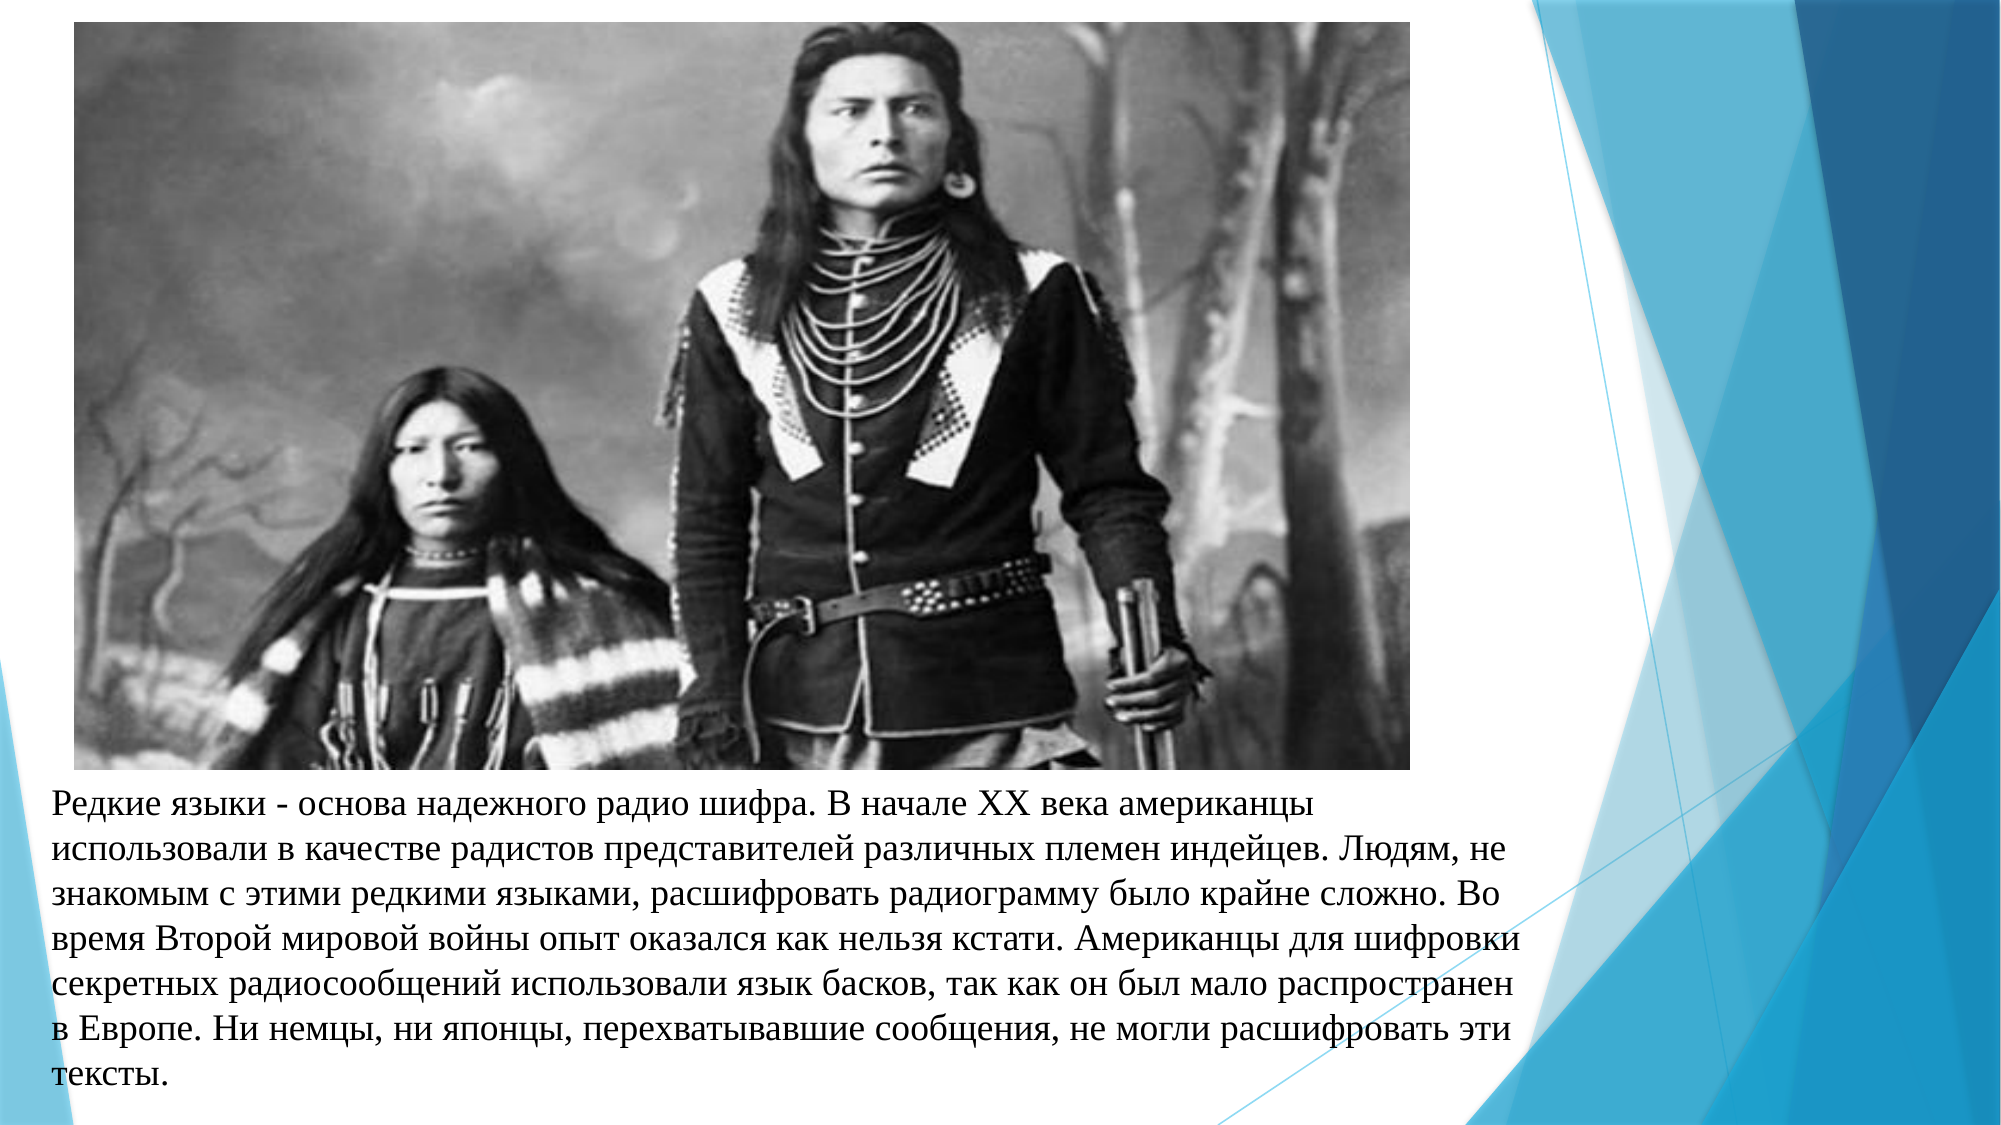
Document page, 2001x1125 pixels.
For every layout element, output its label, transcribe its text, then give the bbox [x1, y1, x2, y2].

list Редкие языки - основа надежного радио шифра. В начале XX века американцы использовали в качестве радистов представителей различных племен индейцев. Людям, не знакомым с этими редкими языками, расшифровать радиограмму было крайне сложно. Во время Второй мировой войны опыт оказался как нельзя кстати. Американцы для шифровки секретных радиосообщений использовали язык басков, так как он был мало распространен в Европе. Ни немцы, ни японцы, перехватывавшие сообщения, не могли расшифровать эти тексты. [36, 770, 1557, 1097]
picture [74, 21, 1410, 771]
